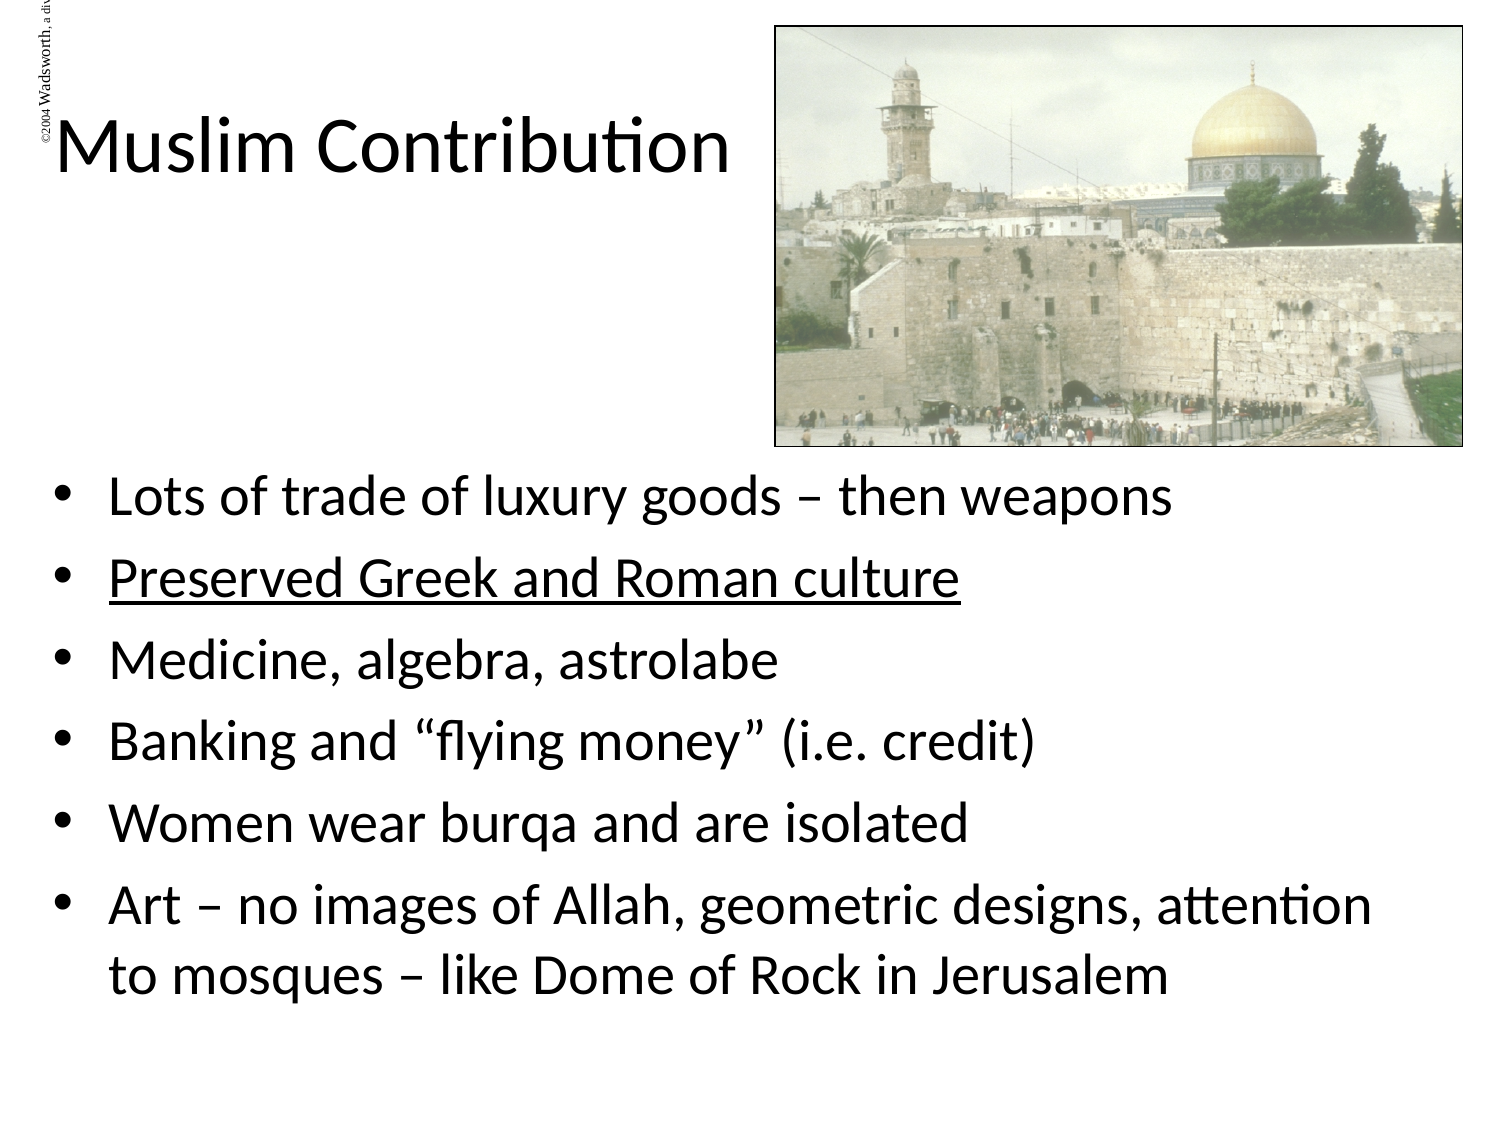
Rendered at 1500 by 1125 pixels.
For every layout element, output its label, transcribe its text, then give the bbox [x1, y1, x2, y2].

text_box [24, 0, 1463, 447]
list Lots of trade of luxury goods – then weapons Preserved Greek and Roman culture Medicine, algebra, astrolabe Banking and “flying money” (i.e. credit) Women wear burqa and are isolated Art – no images of Allah, geometric designs, attention to mosques – like Dome of Rock in Jerusalem [37, 455, 1400, 1125]
